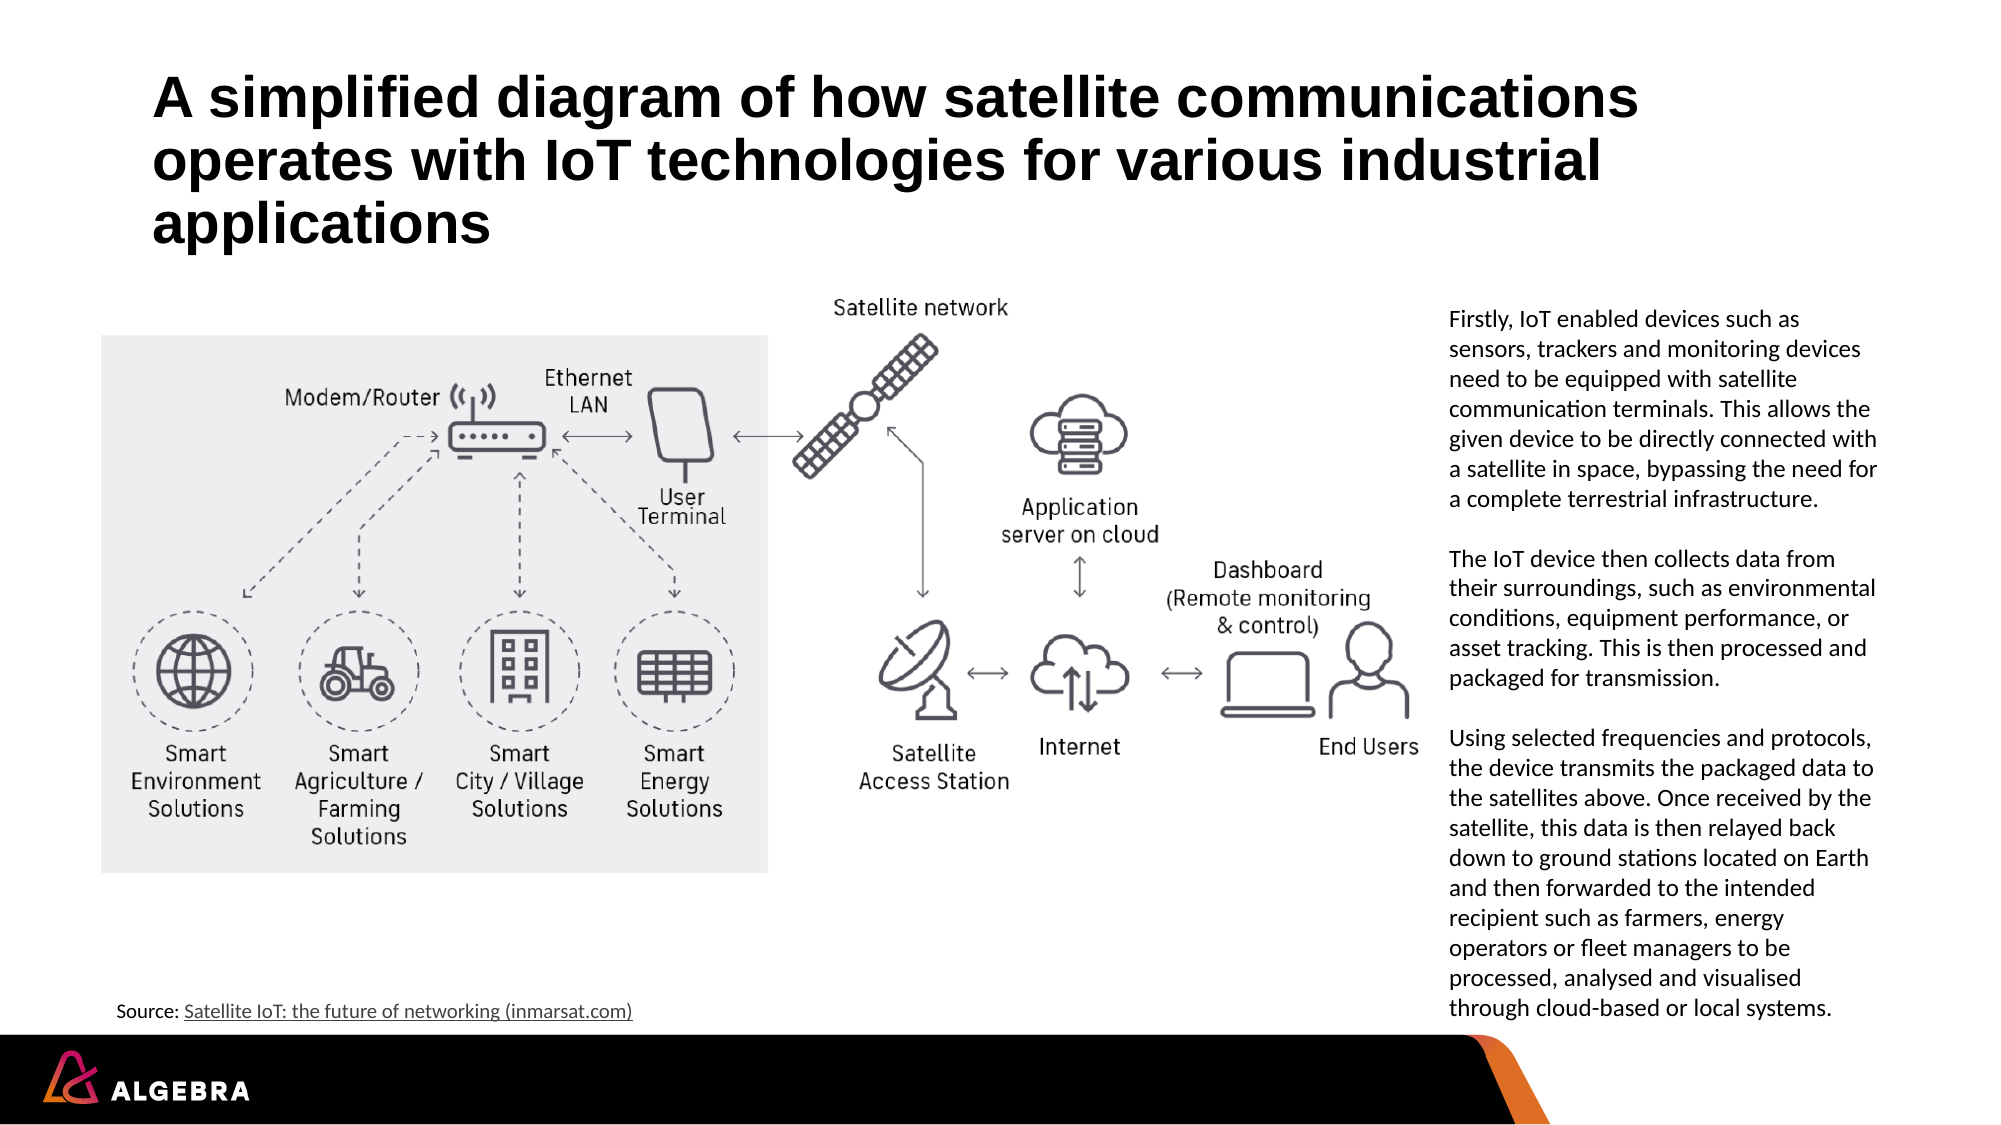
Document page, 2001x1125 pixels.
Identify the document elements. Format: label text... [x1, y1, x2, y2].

picture [0, 1034, 1733, 1125]
text_box Firstly, IoT enabled devices such as sensors, trackers and monitoring devices need to be equipped with satellite communication terminals. This allows the given device to be directly connected with a satellite in space, bypassing the need for a complete terrestrial infrastructure. The IoT device then collects data from their surroundings, such as environmental conditions, equipment performance, or asset tracking. This is then processed and packaged for transmission. Using selected frequencies and protocols, the device transmits the packaged data to the satellites above. Once received by the satellite, this data is then relayed back down to ground stations located on Earth and then forwarded to the intended recipient such as farmers, energy operators or fleet managers to be processed, analysed and visualised through cloud-based or local systems. [1433, 294, 1901, 1026]
title A simplified diagram of how satellite communications operates with IoT technologies for various industrial applications [137, 59, 1863, 278]
picture [101, 295, 1435, 873]
text_box Source: Satellite IoT: the future of networking (inmarsat.com) [101, 989, 709, 1026]
